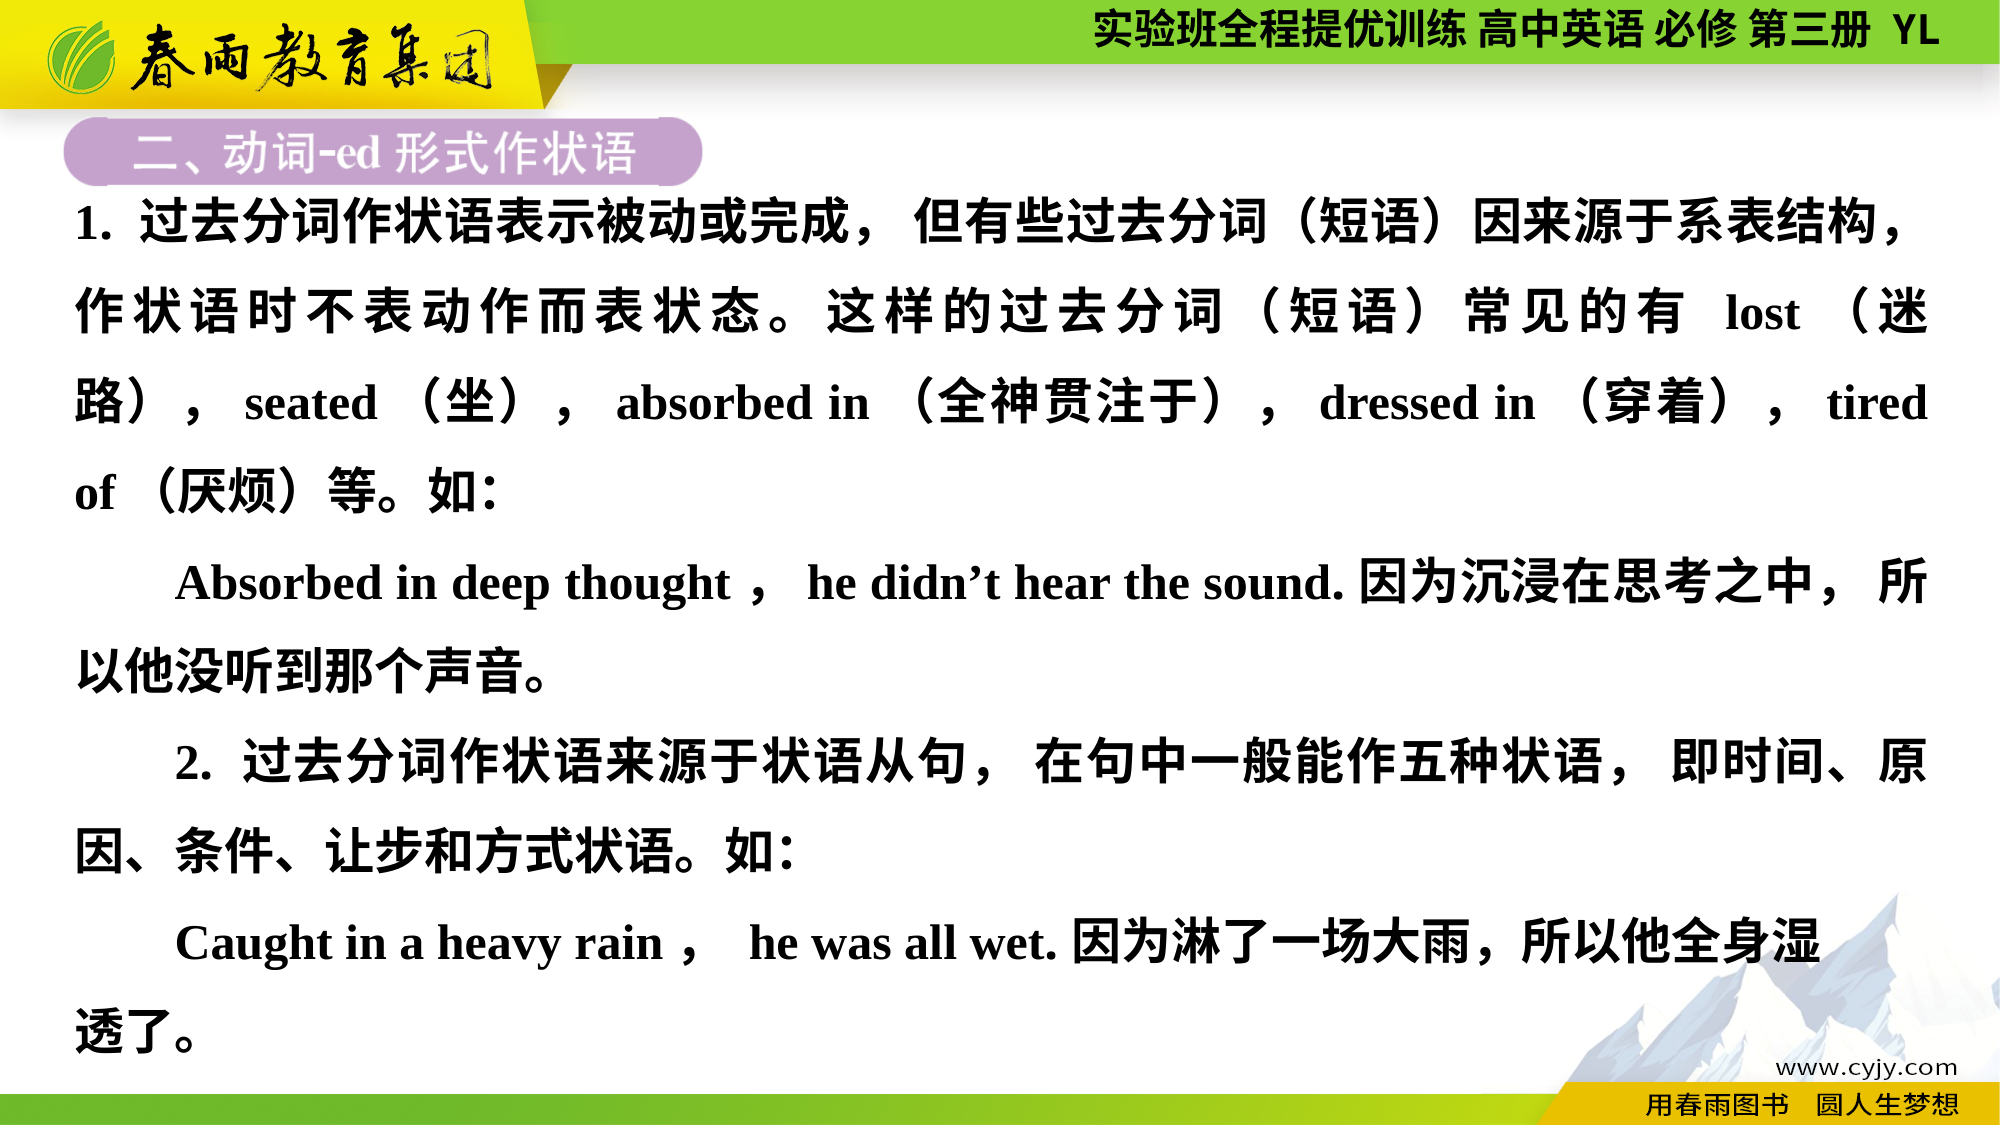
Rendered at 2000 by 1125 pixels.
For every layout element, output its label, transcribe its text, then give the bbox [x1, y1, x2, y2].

list 1. 过去分词作状语表示被动或完成， 但有些过去分词（短语）因来源于系表结构， 作状语时不表动作而表状态。这样的过去分词（短语）常见的有 lost（迷路），seated（坐），absorbed in（全神贯注于），dressed in（穿着），tired of（厌烦）等。如： Absorbed in deep thought，he didn’t hear the sound.因为沉浸在思考之中， 所以他没听到那个声音。 2. 过去分词作状语来源于状语从句， 在句中一般能作五种状语， 即时间、原因、条件、让步和方式状语。如： Caught in a heavy rain， he was all wet.因为淋了一场大雨，所以他全身湿 透了。 [59, 122, 1944, 1092]
picture [0, 0, 2000, 1125]
